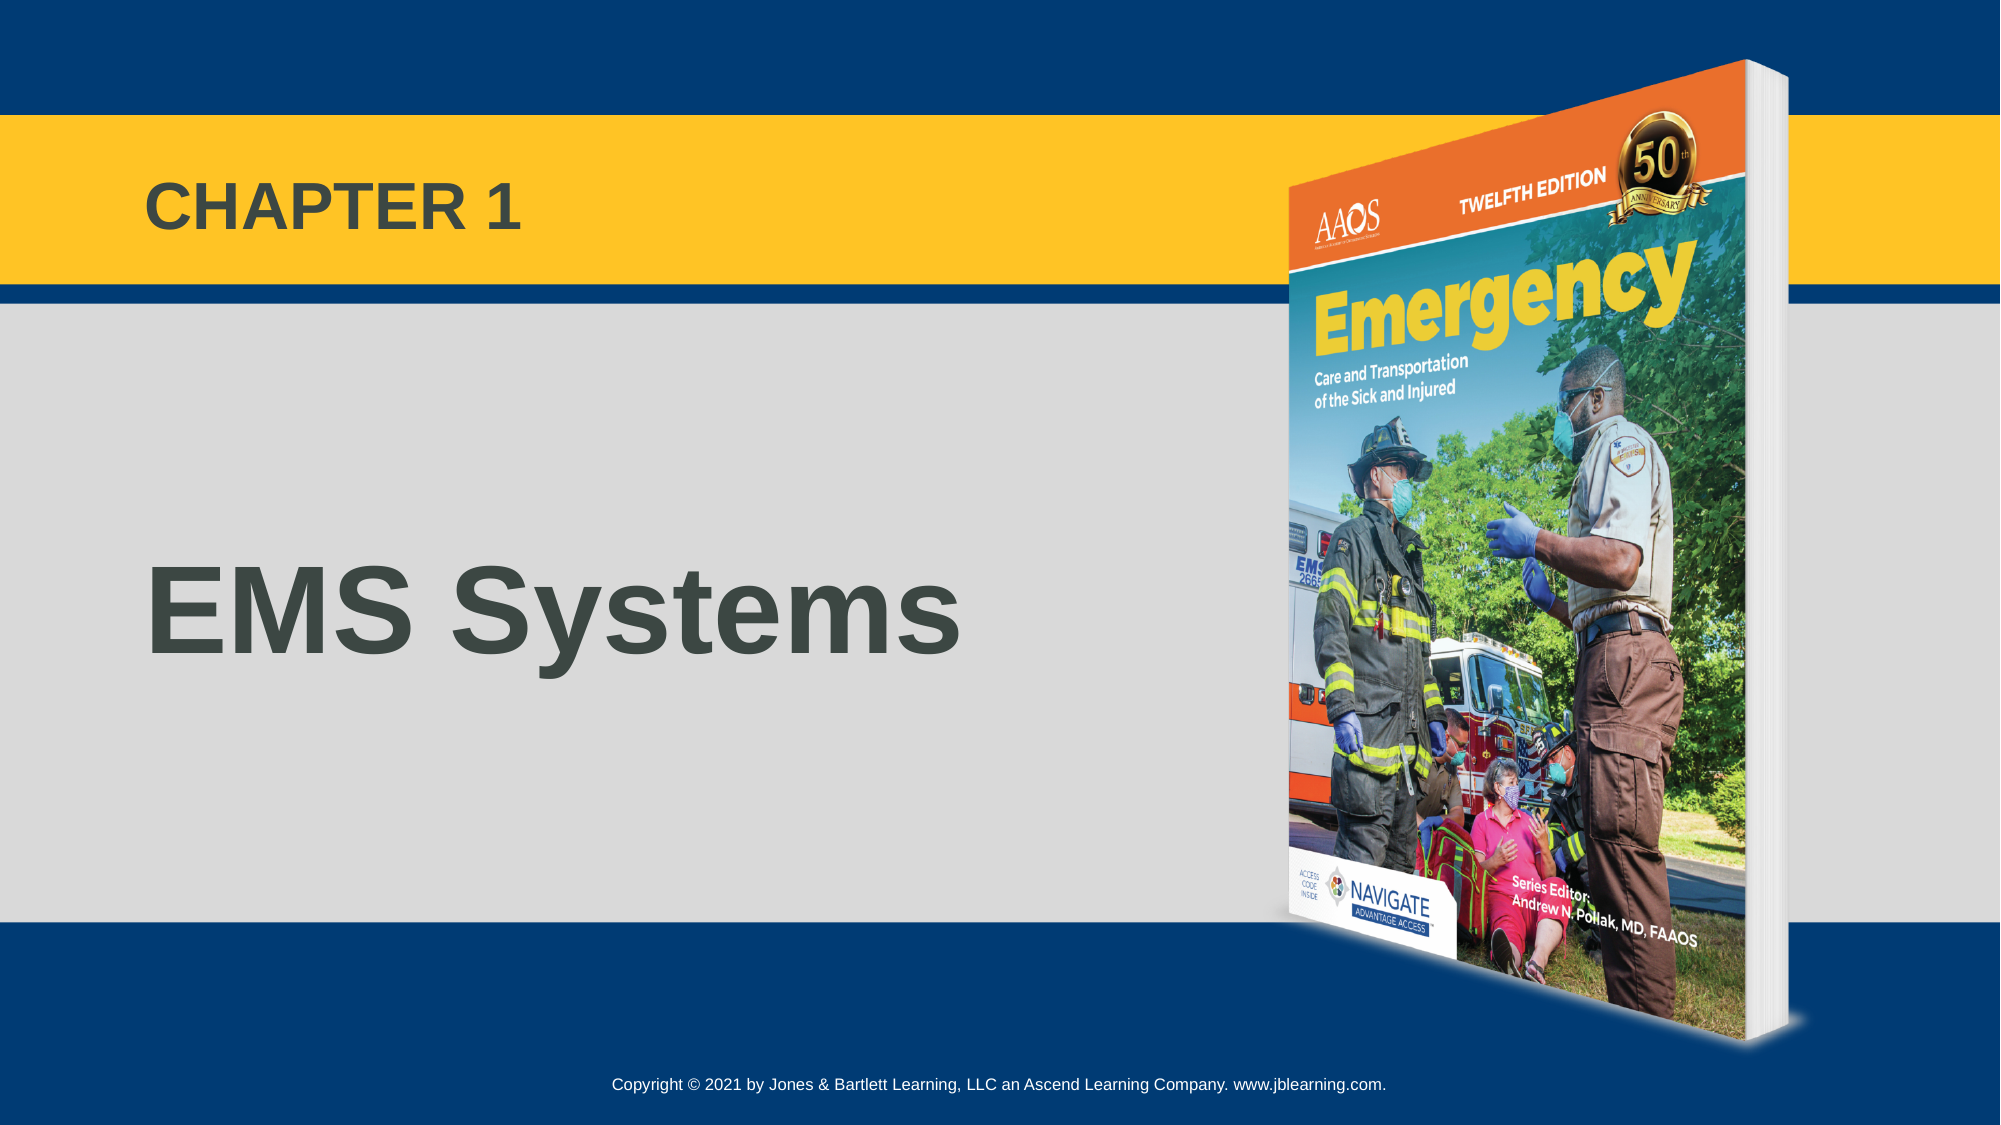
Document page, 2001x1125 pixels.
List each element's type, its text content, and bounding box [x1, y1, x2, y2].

subtitle CHAPTER 1 [144, 138, 1078, 267]
title EMS Systems [144, 360, 1078, 866]
picture [1078, 0, 2000, 1125]
